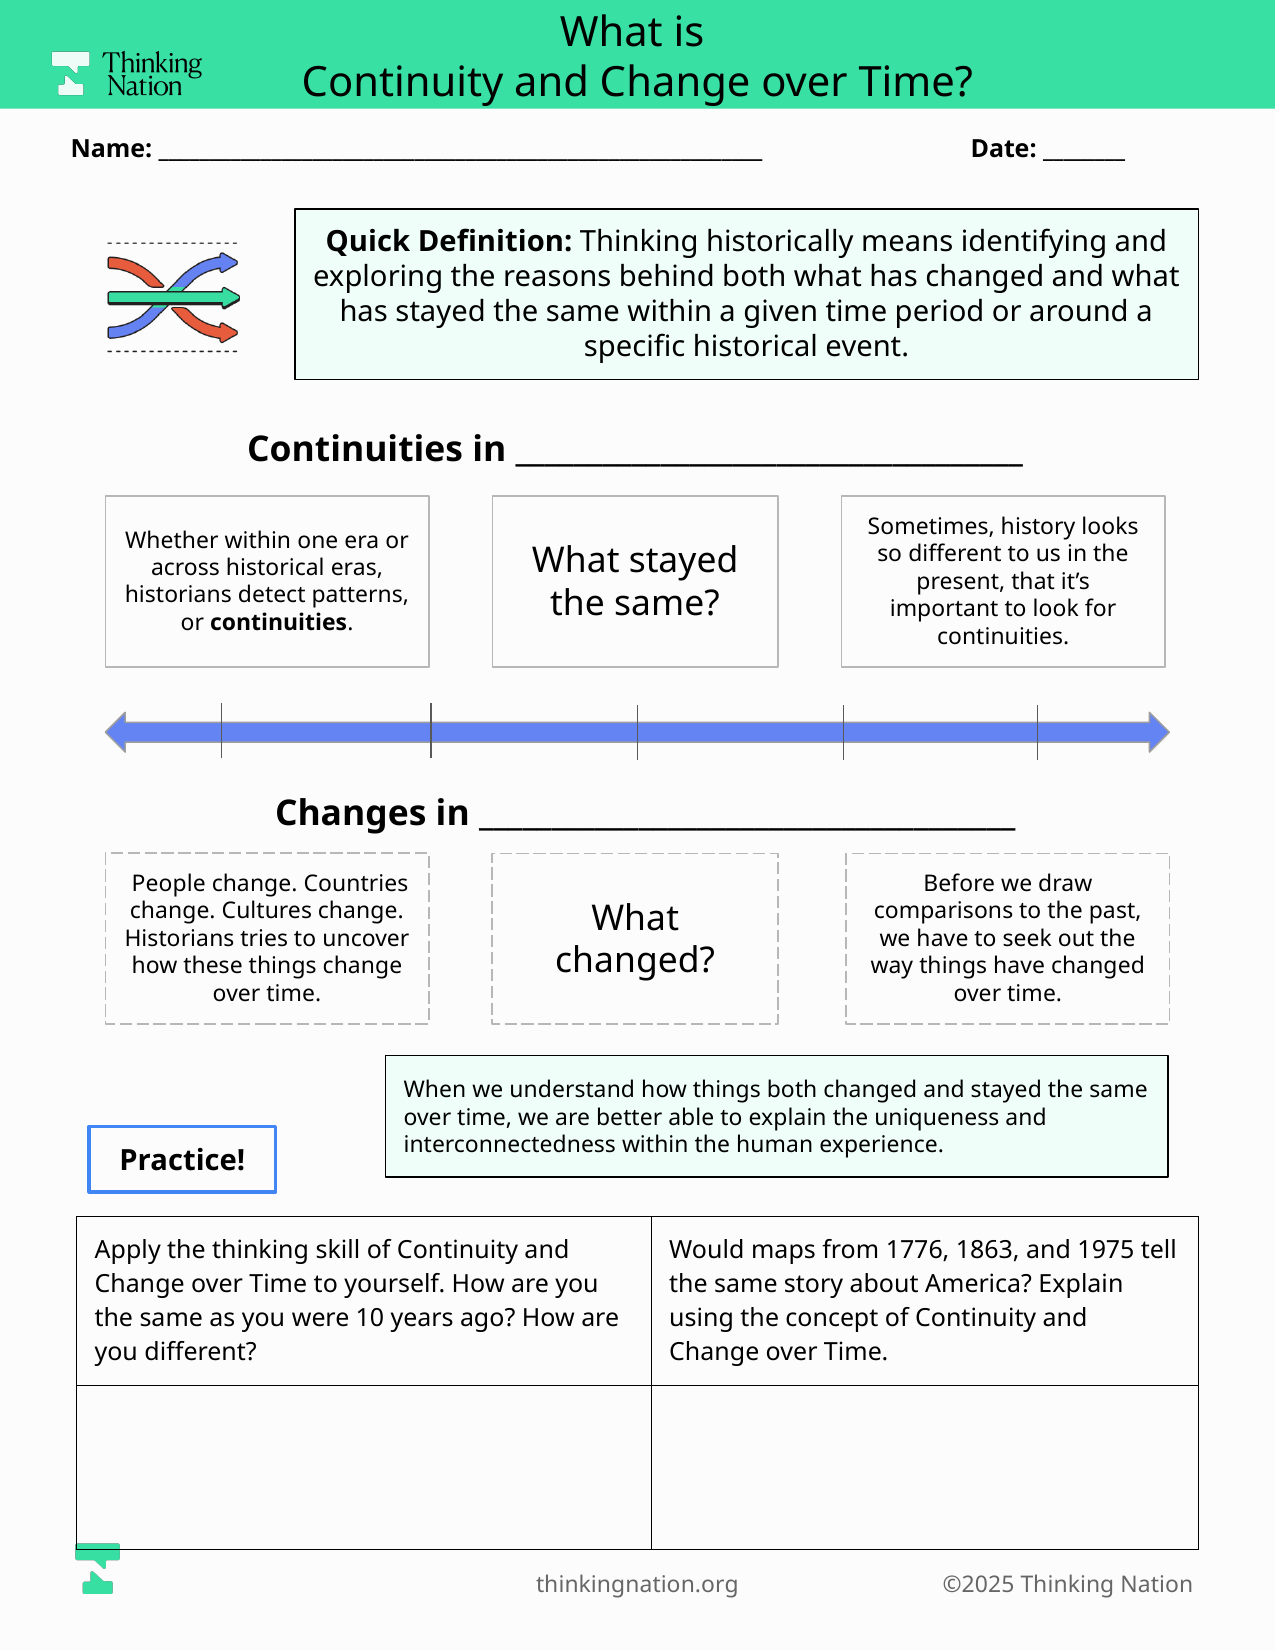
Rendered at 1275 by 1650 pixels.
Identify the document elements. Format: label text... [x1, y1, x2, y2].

picture [62, 1533, 133, 1604]
text_box [1042, 712, 1170, 753]
text_box Practice! [89, 1126, 276, 1192]
text_box Quick Definition: Thinking historically means identifying and exploring the reasons behind both what has changed and what has stayed the same within a given time period or around a specific historical event. [295, 208, 1199, 380]
table_header Apply the thinking skill of Continuity and Change over Time to yourself. How are you the same as you were 10 years ago? How are you different? [77, 1217, 651, 1385]
text_box Continuities in ___________________________________ [190, 410, 1081, 466]
text_box [105, 712, 217, 753]
text_box Sometimes, history looks so different to us in the present, that it’s important to look for continuities. [841, 496, 1165, 667]
text_box [226, 722, 426, 743]
table_cell [77, 1386, 651, 1549]
text_box [435, 722, 633, 743]
text_box Changes in _____________________________________ [210, 774, 1081, 831]
text_box When we understand how things both changed and stayed the same over time, we are better able to explain the uniqueness and interconnectedness within the human experience. [385, 1055, 1169, 1178]
picture [35, 37, 207, 109]
text_box ©2025 Thinking Nation [907, 1553, 1210, 1605]
text_box What stayed the same? [492, 496, 778, 667]
text_box thinkingnation.org [486, 1553, 789, 1605]
text_box Name: ___________________________________________________________ Date: ________ [55, 117, 1223, 177]
picture [88, 212, 258, 382]
table_cell [652, 1386, 1198, 1549]
text_box Whether within one era or across historical eras, historians detect patterns, or continuities. [105, 496, 429, 667]
text_box [641, 722, 839, 743]
text_box People change. Countries change. Cultures change. Historians tries to uncover how these things change over time. [105, 853, 429, 1024]
text_box What is Continuity and Change over Time? [0, 0, 1275, 109]
text_box [848, 722, 1033, 743]
text_box What changed? [492, 853, 778, 1025]
table_header Would maps from 1776, 1863, and 1975 tell the same story about America? Explain using the concept of Continuity and Change over Time. [652, 1217, 1198, 1385]
text_box Before we draw comparisons to the past, we have to seek out the way things have changed over time. [846, 853, 1170, 1025]
